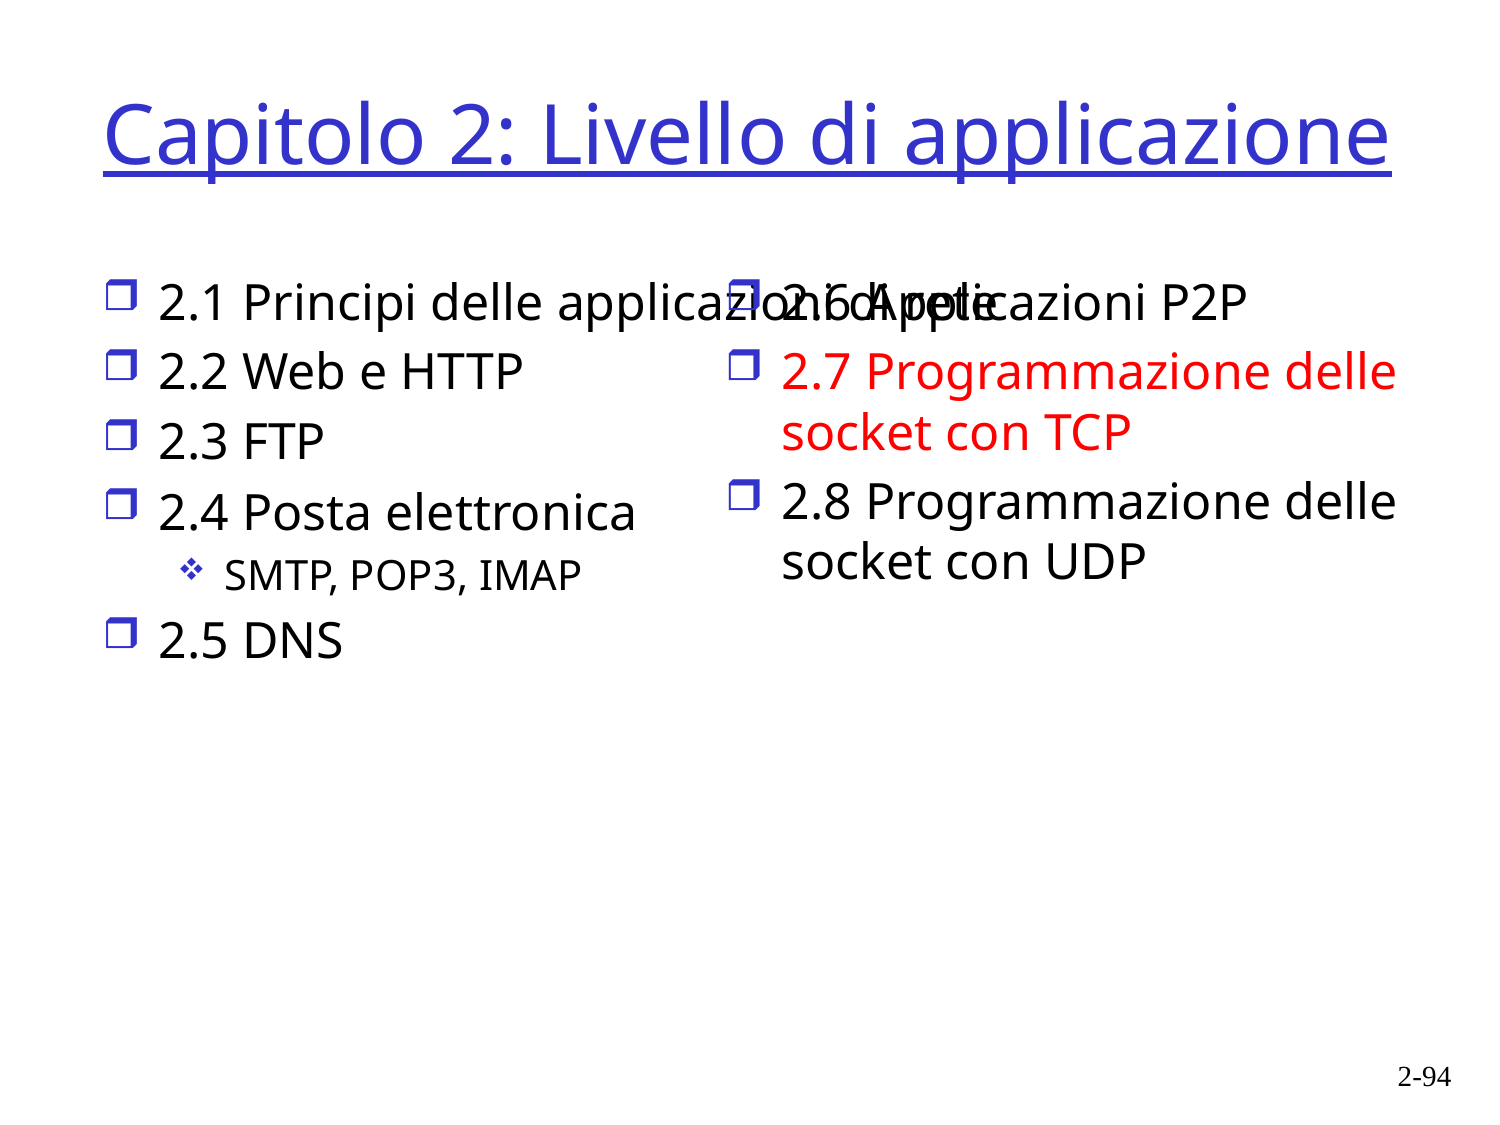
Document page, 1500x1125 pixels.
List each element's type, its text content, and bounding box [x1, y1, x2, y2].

title Capitolo 2: Livello di applicazione [87, 37, 1422, 226]
list 2.6 Applicazioni P2P 2.7 Programmazione delle socket con TCP 2.8 Programmazione delle socket con UDP [710, 262, 1437, 1026]
list 2.1 Principi delle applicazioni di rete 2.2 Web e HTTP 2.3 FTP 2.4 Posta elettronica SMTP, POP3, IMAP 2.5 DNS [87, 262, 710, 1026]
slide_number 2-94 [1362, 1049, 1467, 1125]
